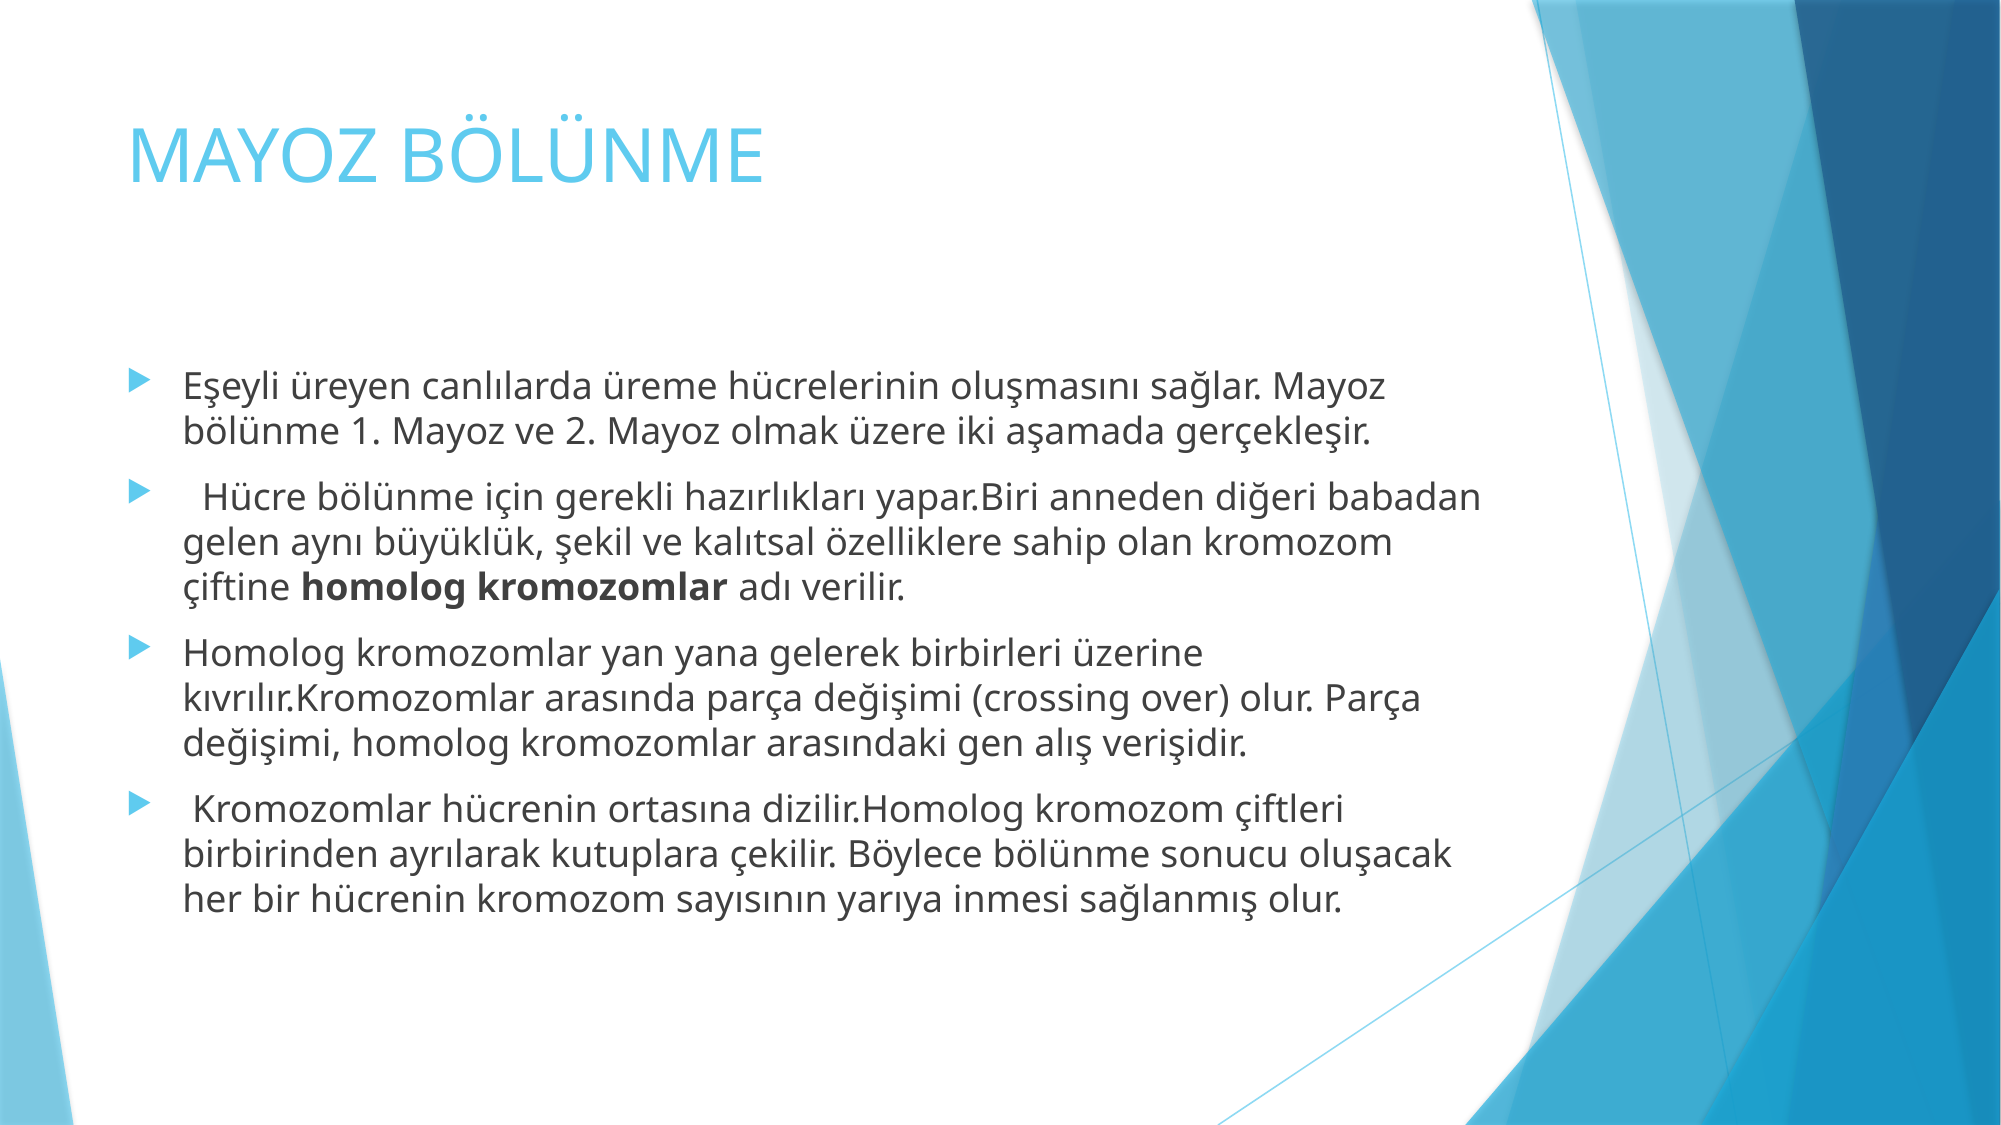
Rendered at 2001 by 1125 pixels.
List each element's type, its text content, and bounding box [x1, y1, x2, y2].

list Eşeyli üreyen canlılarda üreme hücrelerinin oluşmasını sağlar. Mayoz bölünme 1. Mayoz ve 2. Mayoz olmak üzere iki aşamada gerçekleşir. Hücre bölünme için gerekli hazırlıkları yapar.Biri anneden diğeri babadan gelen aynı büyüklük, şekil ve kalıtsal özelliklere sahip olan kromozom çiftine homolog kromozomlar adı verilir. Homolog kromozomlar yan yana gelerek birbirleri üzerine kıvrılır.Kromozomlar arasında parça değişimi (crossing over) olur. Parça değişimi, homolog kromozomlar arasındaki gen alış verişidir. Kromozomlar hücrenin ortasına dizilir.Homolog kromozom çiftleri birbirinden ayrılarak kutuplara çekilir. Böylece bölünme sonucu oluşacak her bir hücrenin kromozom sayısının yarıya inmesi sağlanmış olur. [111, 354, 1522, 992]
title MAYOZ BÖLÜNME [111, 99, 1522, 317]
